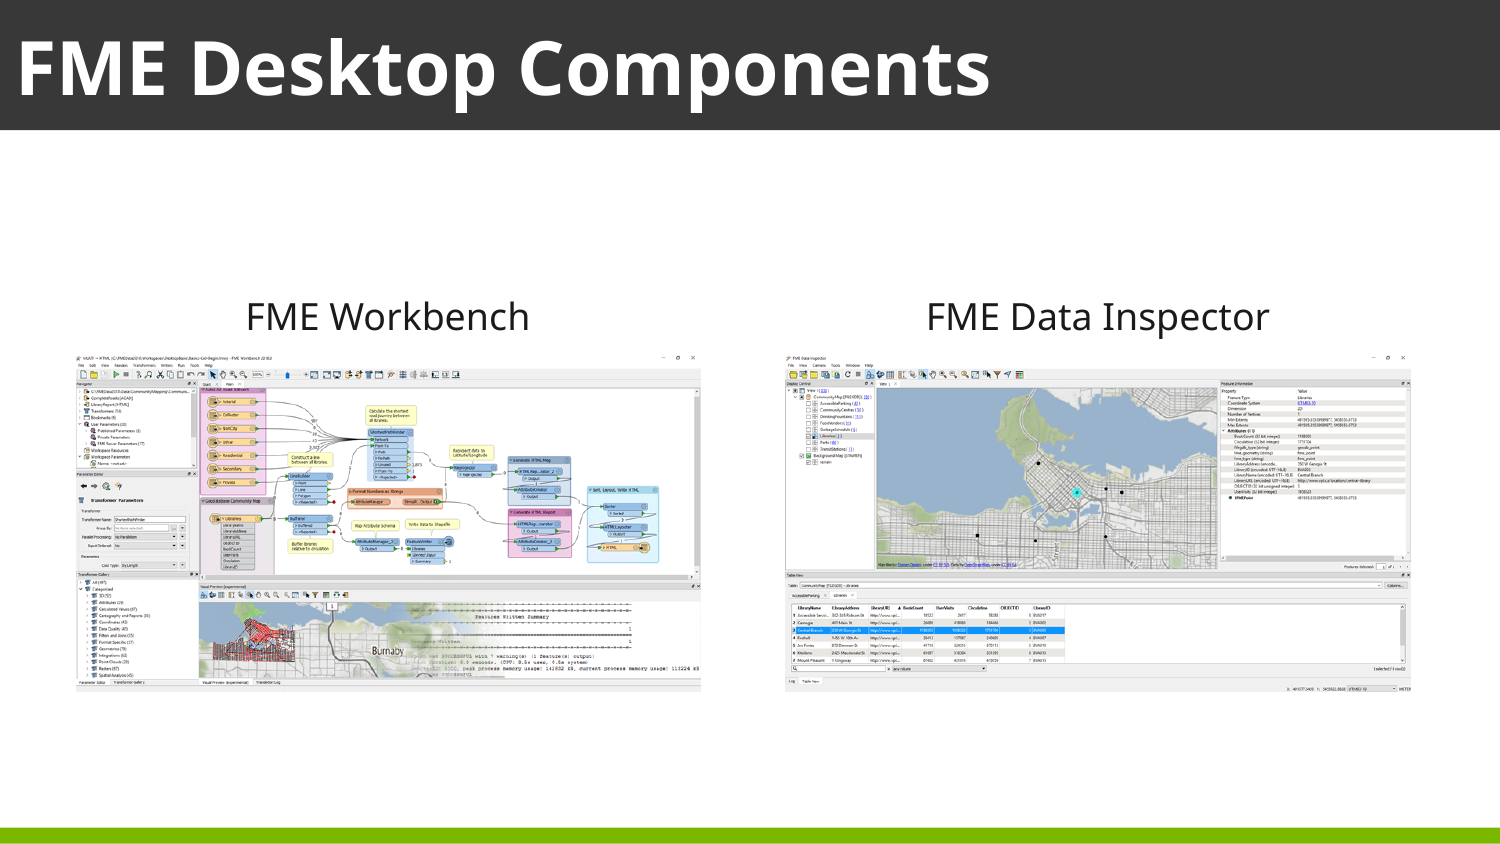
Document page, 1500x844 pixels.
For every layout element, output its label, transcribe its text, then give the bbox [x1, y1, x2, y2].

text_box FME Desktop Components [0, 0, 1500, 131]
list FME Workbench [224, 271, 552, 352]
picture [785, 353, 1411, 692]
picture [75, 354, 701, 692]
list FME Data Inspector [878, 271, 1319, 352]
